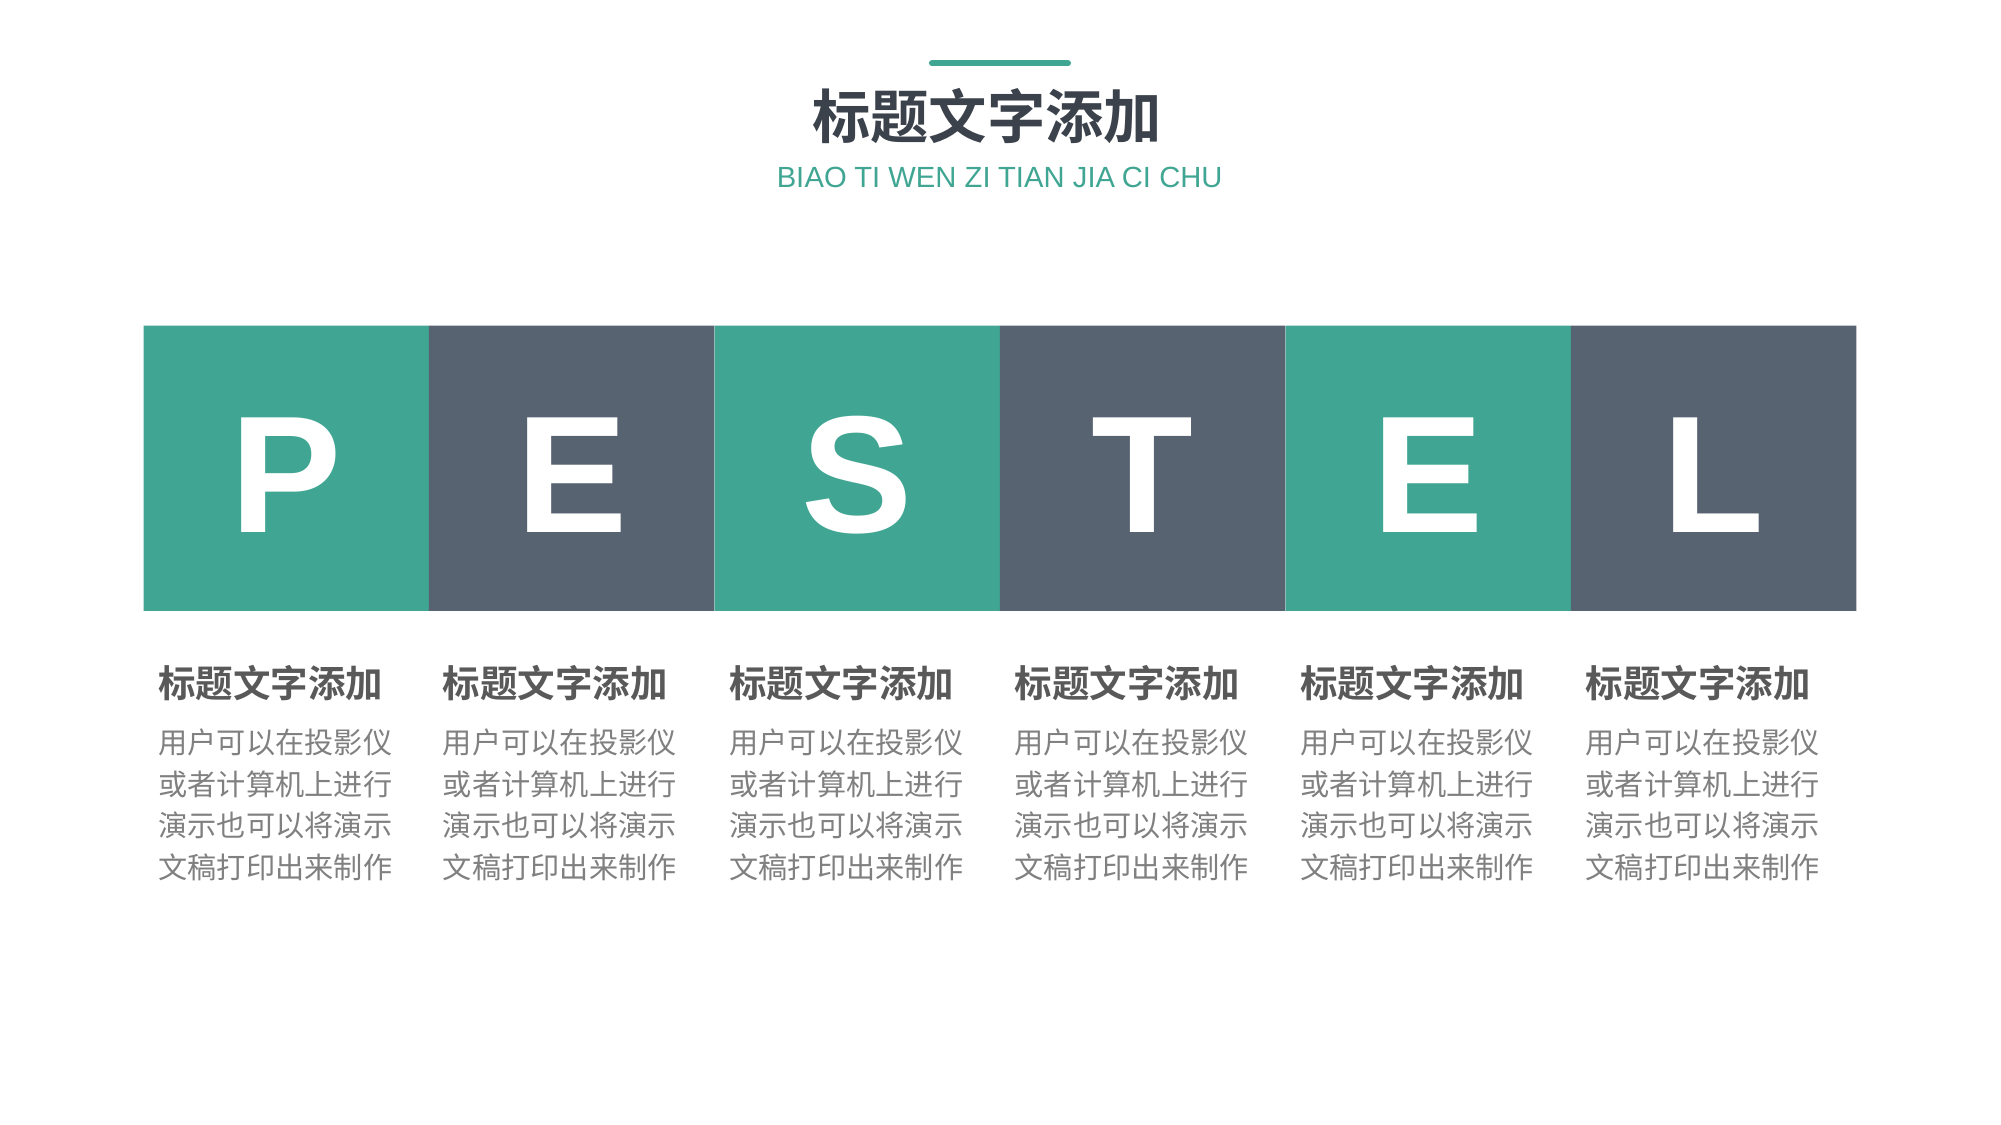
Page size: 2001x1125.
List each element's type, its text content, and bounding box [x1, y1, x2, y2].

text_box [143, 643, 428, 895]
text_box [143, 325, 1857, 612]
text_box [714, 643, 999, 895]
text_box 标题文字添加 [797, 73, 1202, 150]
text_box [1570, 643, 1857, 895]
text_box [1285, 643, 1570, 895]
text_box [999, 643, 1285, 895]
text_box BIAO TI WEN ZI TIAN JIA CI CHU [762, 150, 1238, 201]
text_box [428, 643, 714, 895]
